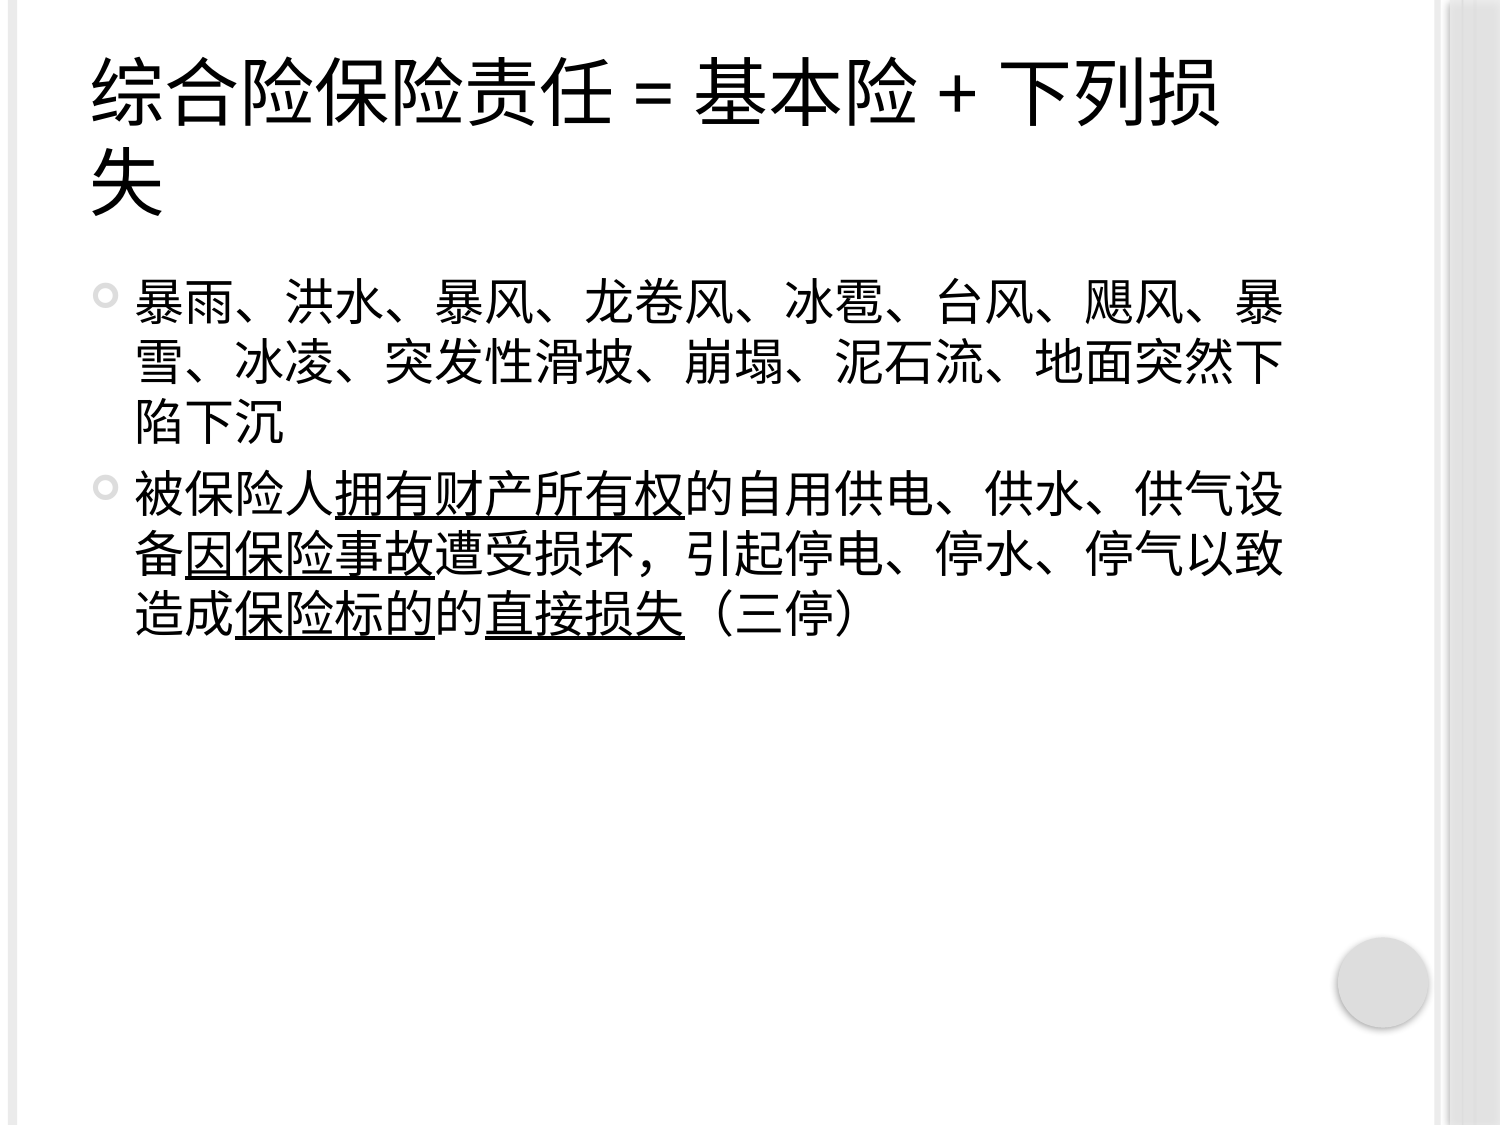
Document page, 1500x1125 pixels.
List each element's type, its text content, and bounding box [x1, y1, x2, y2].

title 综合险保险责任=基本险+下列损失 [75, 45, 1300, 233]
list 暴雨、洪水、暴风、龙卷风、冰雹、台风、飓风、暴雪、冰凌、突发性滑坡、崩塌、泥石流、地面突然下陷下沉 被保险人拥有财产所有权的自用供电、供水、供气设备因保险事故遭受损坏，引起停电、停水、停气以致造成保险标的的直接损失（三停） [74, 262, 1301, 1063]
